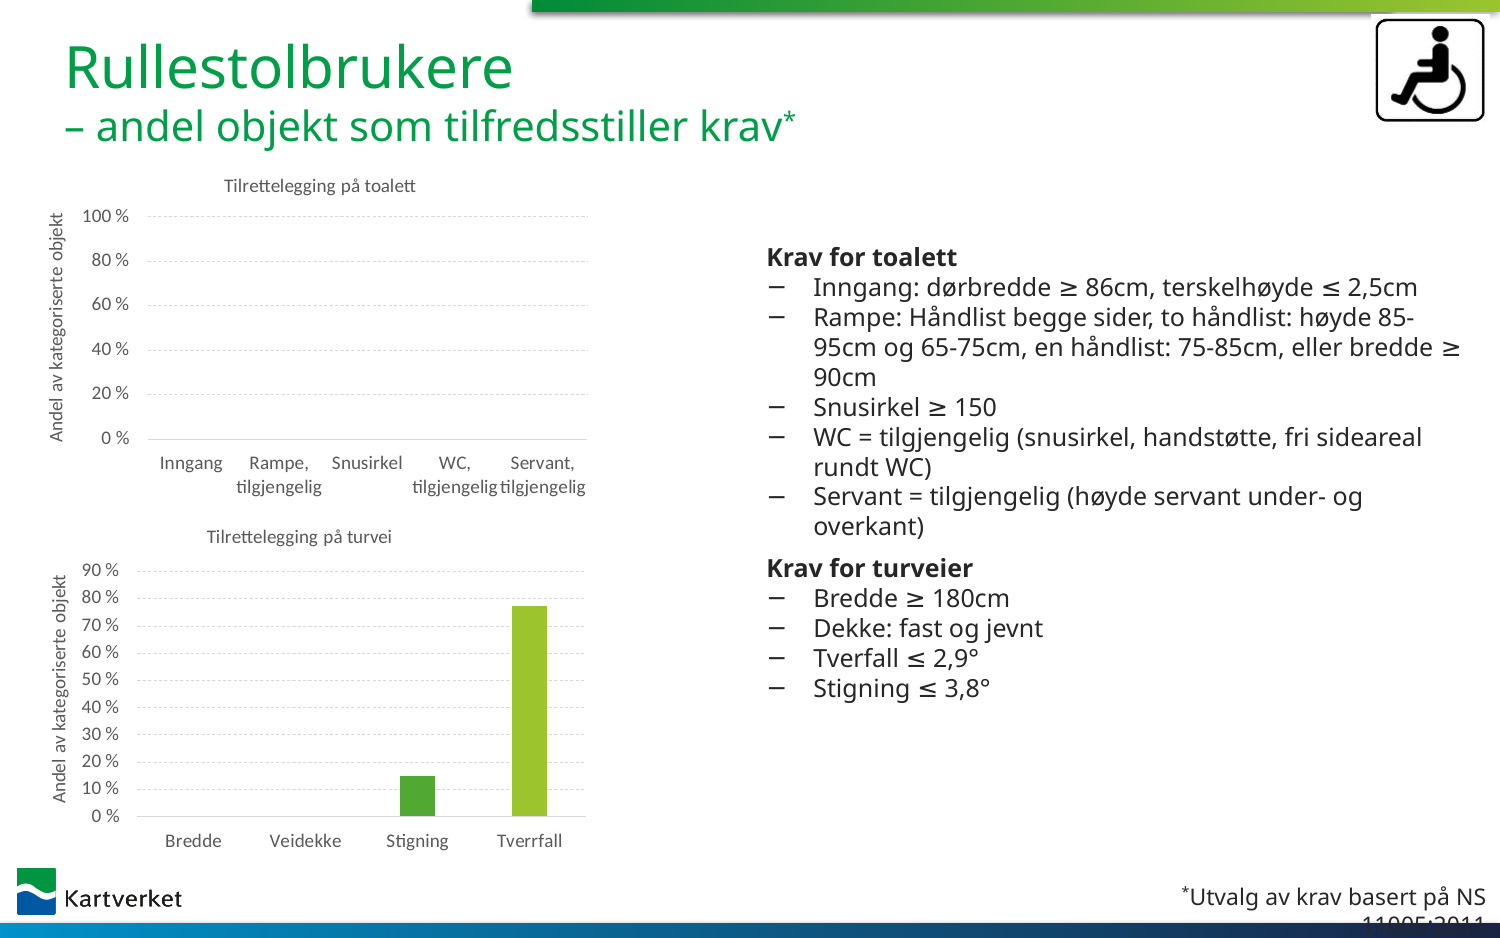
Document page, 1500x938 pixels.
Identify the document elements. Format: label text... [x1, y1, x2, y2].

text_box *Utvalg av krav basert på NS 11005:2011 [1068, 873, 1500, 938]
picture [1371, 13, 1491, 127]
picture [41, 520, 597, 859]
text_box Krav for turveier Bredde ≥ 180cm Dekke: fast og jevnt Tverfall ≤ 2,9° Stigning ≤ 3,8° [751, 545, 1483, 710]
picture [41, 166, 598, 505]
text_box Rullestolbrukere – andel objekt som tilfredsstiller krav* [49, 14, 1431, 158]
text_box Krav for toalett Inngang: dørbredde ≥ 86cm, terskelhøyde ≤ 2,5cm Rampe: Håndlist begge sider, to håndlist: høyde 85-95cm og 65-75cm, en håndlist: 75-85cm, eller bredde ≥ 90cm Snusirkel ≥ 150 WC = tilgjengelig (snusirkel, handstøtte, fri sideareal rundt WC) Servant = tilgjengelig (høyde servant under- og overkant) [751, 234, 1483, 545]
